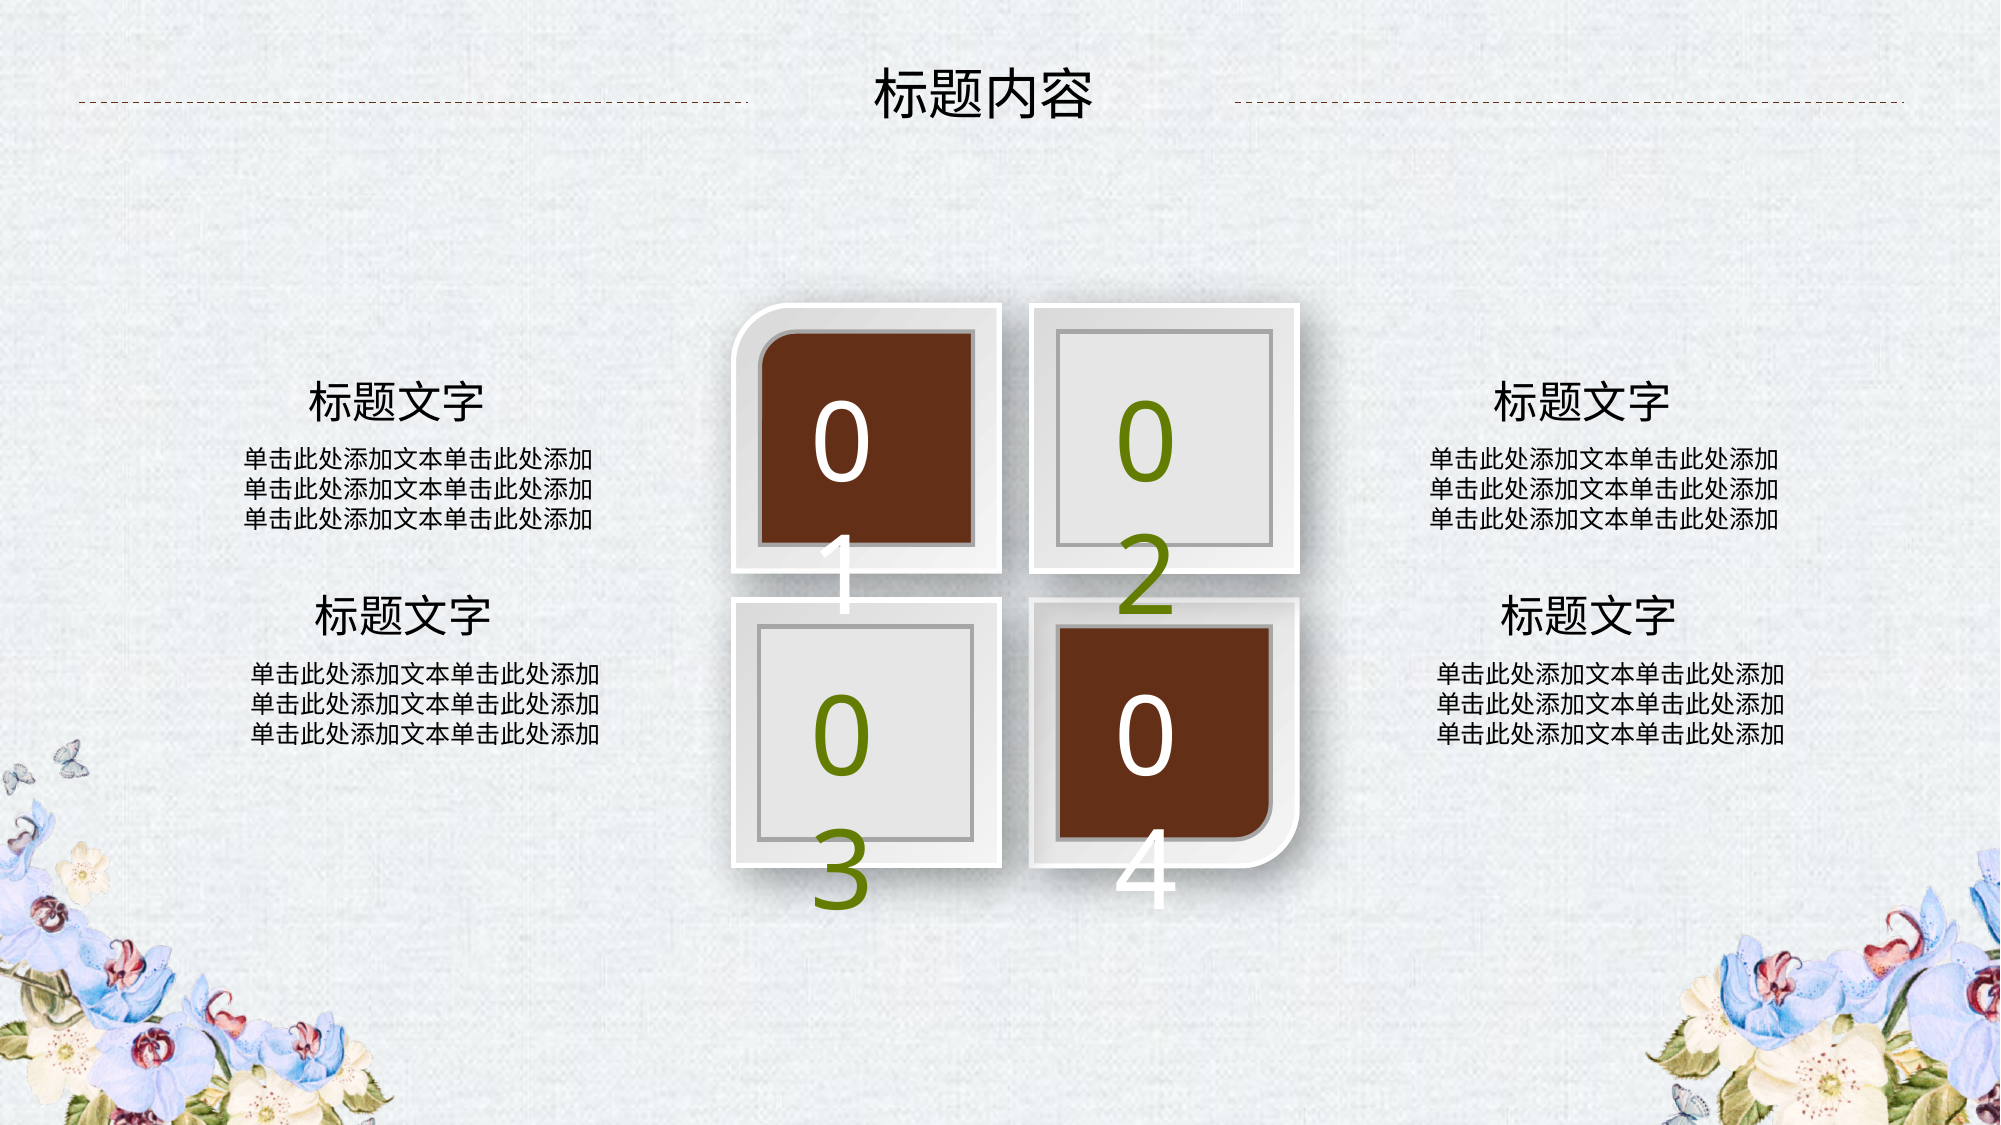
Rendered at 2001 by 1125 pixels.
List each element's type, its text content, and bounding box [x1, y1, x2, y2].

text_box 04 [1099, 866, 1257, 939]
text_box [1429, 373, 1817, 542]
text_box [1436, 588, 1612, 759]
picture [0, 0, 2001, 1125]
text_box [243, 373, 631, 544]
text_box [733, 305, 1298, 866]
text_box 03 [795, 866, 953, 939]
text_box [250, 588, 638, 759]
text_box 标题内容 [811, 51, 1158, 133]
